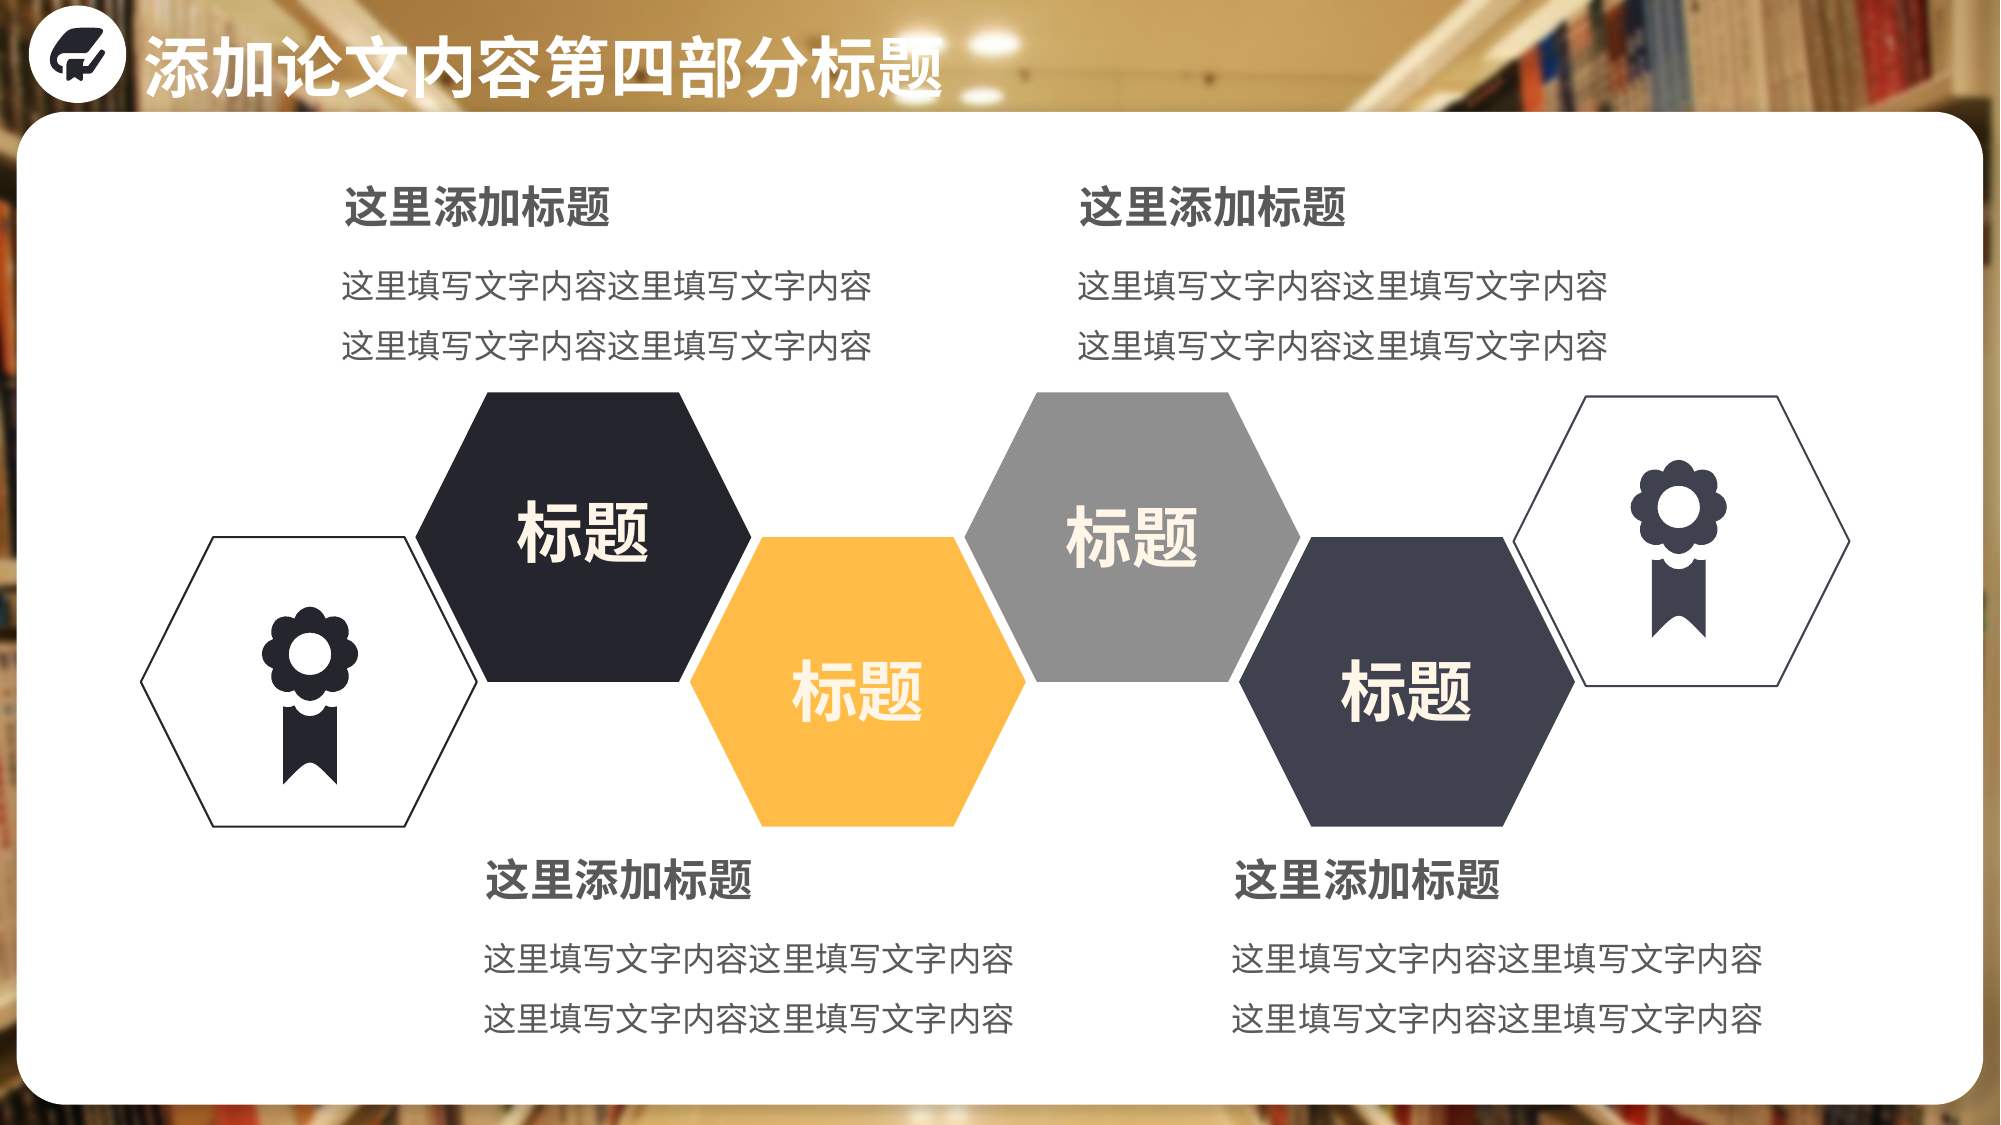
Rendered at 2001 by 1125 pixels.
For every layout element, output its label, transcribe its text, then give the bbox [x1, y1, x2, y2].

text_box [1630, 459, 1727, 555]
text_box [261, 606, 359, 701]
text_box [15, 110, 1985, 1106]
text_box 这里添加标题 [329, 171, 837, 240]
text_box 这里填写文字内容这里填写文字内容这里填写文字内容这里填写文字内容 [326, 238, 896, 373]
text_box 这里填写文字内容这里填写文字内容这里填写文字内容这里填写文字内容 [468, 910, 1037, 1046]
text_box [415, 392, 752, 682]
text_box [140, 537, 477, 827]
picture [0, 0, 2000, 1125]
text_box [1651, 558, 1706, 638]
text_box [283, 705, 337, 785]
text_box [28, 5, 127, 103]
text_box 这里填写文字内容这里填写文字内容这里填写文字内容这里填写文字内容 [1062, 238, 1631, 373]
text_box 这里添加标题 [1064, 171, 1573, 240]
text_box 这里添加标题 [471, 844, 979, 913]
text_box [1513, 396, 1850, 687]
text_box 标题 [776, 651, 940, 739]
text_box [964, 392, 1301, 682]
text_box 标题 [501, 492, 665, 580]
text_box 这里添加标题 [1219, 844, 1727, 913]
text_box 添加论文内容第四部分标题 [128, 0, 1065, 113]
text_box 标题 [1325, 651, 1489, 739]
text_box [689, 537, 1026, 827]
text_box 这里填写文字内容这里填写文字内容这里填写文字内容这里填写文字内容 [1216, 910, 1786, 1046]
text_box [1239, 537, 1576, 827]
text_box 标题 [1050, 497, 1214, 584]
